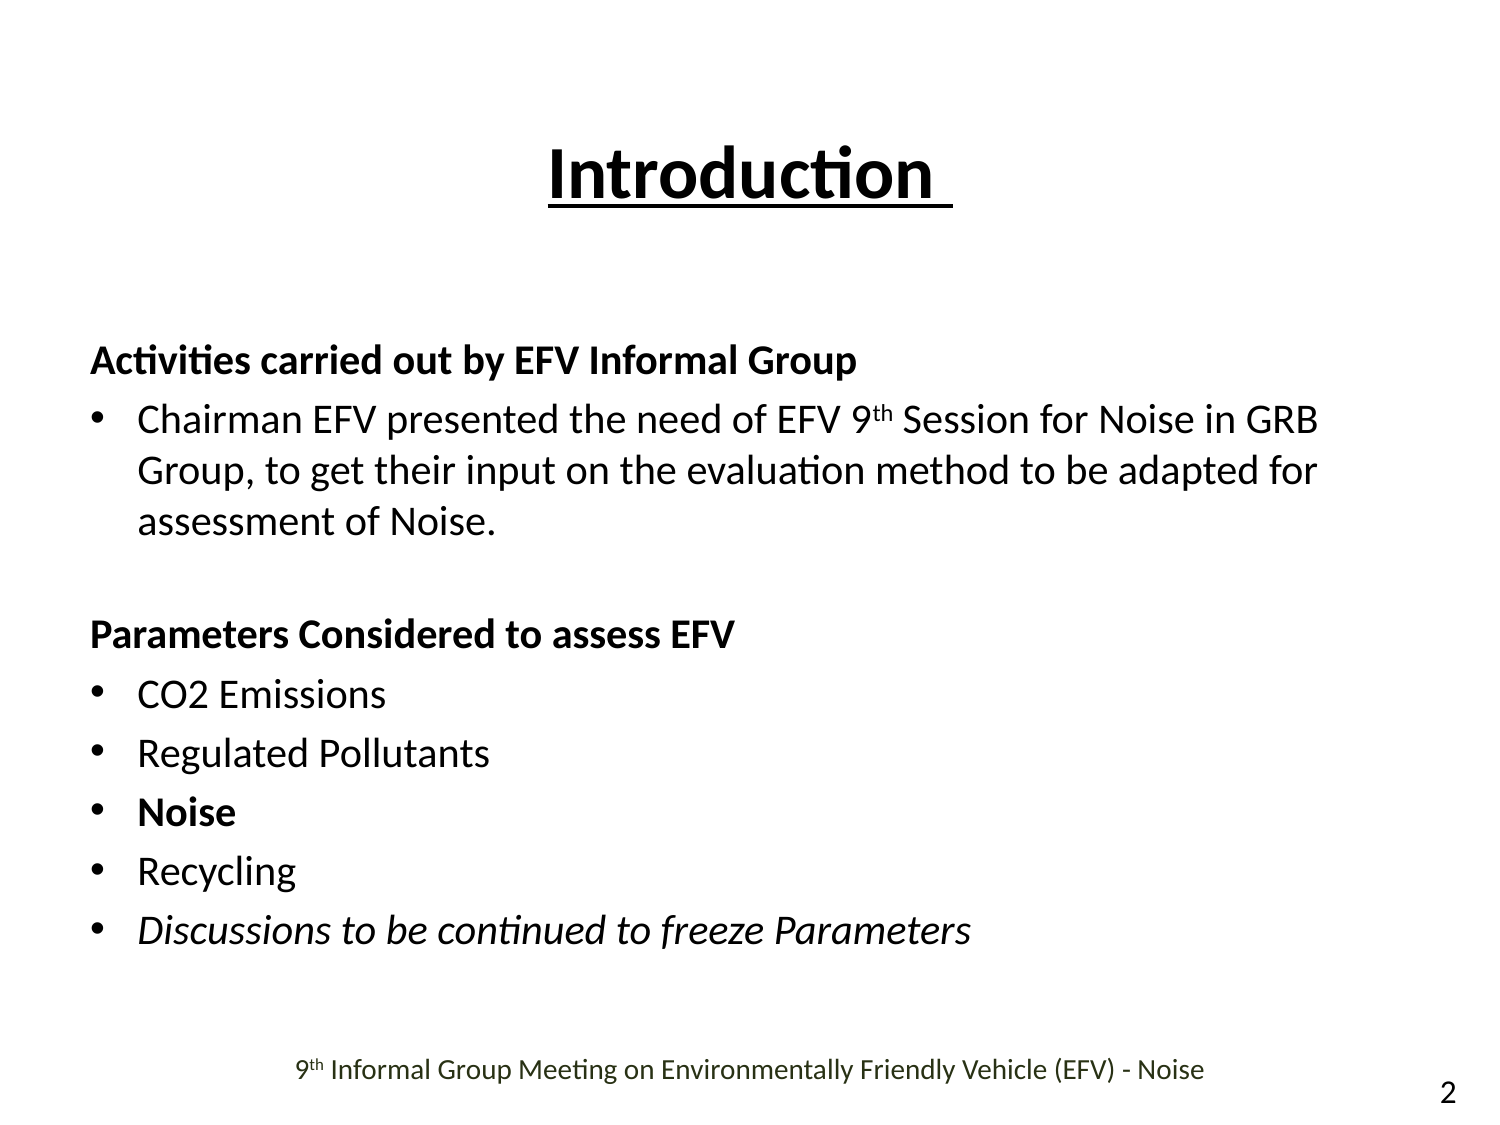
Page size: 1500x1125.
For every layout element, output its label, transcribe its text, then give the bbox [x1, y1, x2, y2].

text_box 2 [1424, 1062, 1500, 1118]
title Introduction [74, 74, 1426, 263]
list Activities carried out by EFV Informal Group Chairman EFV presented the need of EFV 9th Session for Noise in GRB Group, to get their input on the evaluation method to be adapted for assessment of Noise. Parameters Considered to assess EFV CO2 Emissions Regulated Pollutants Noise Recycling Discussions to be continued to freeze Parameters [74, 324, 1426, 968]
footer 9th Informal Group Meeting on Environmentally Friendly Vehicle (EFV) - Noise [75, 1037, 1425, 1098]
